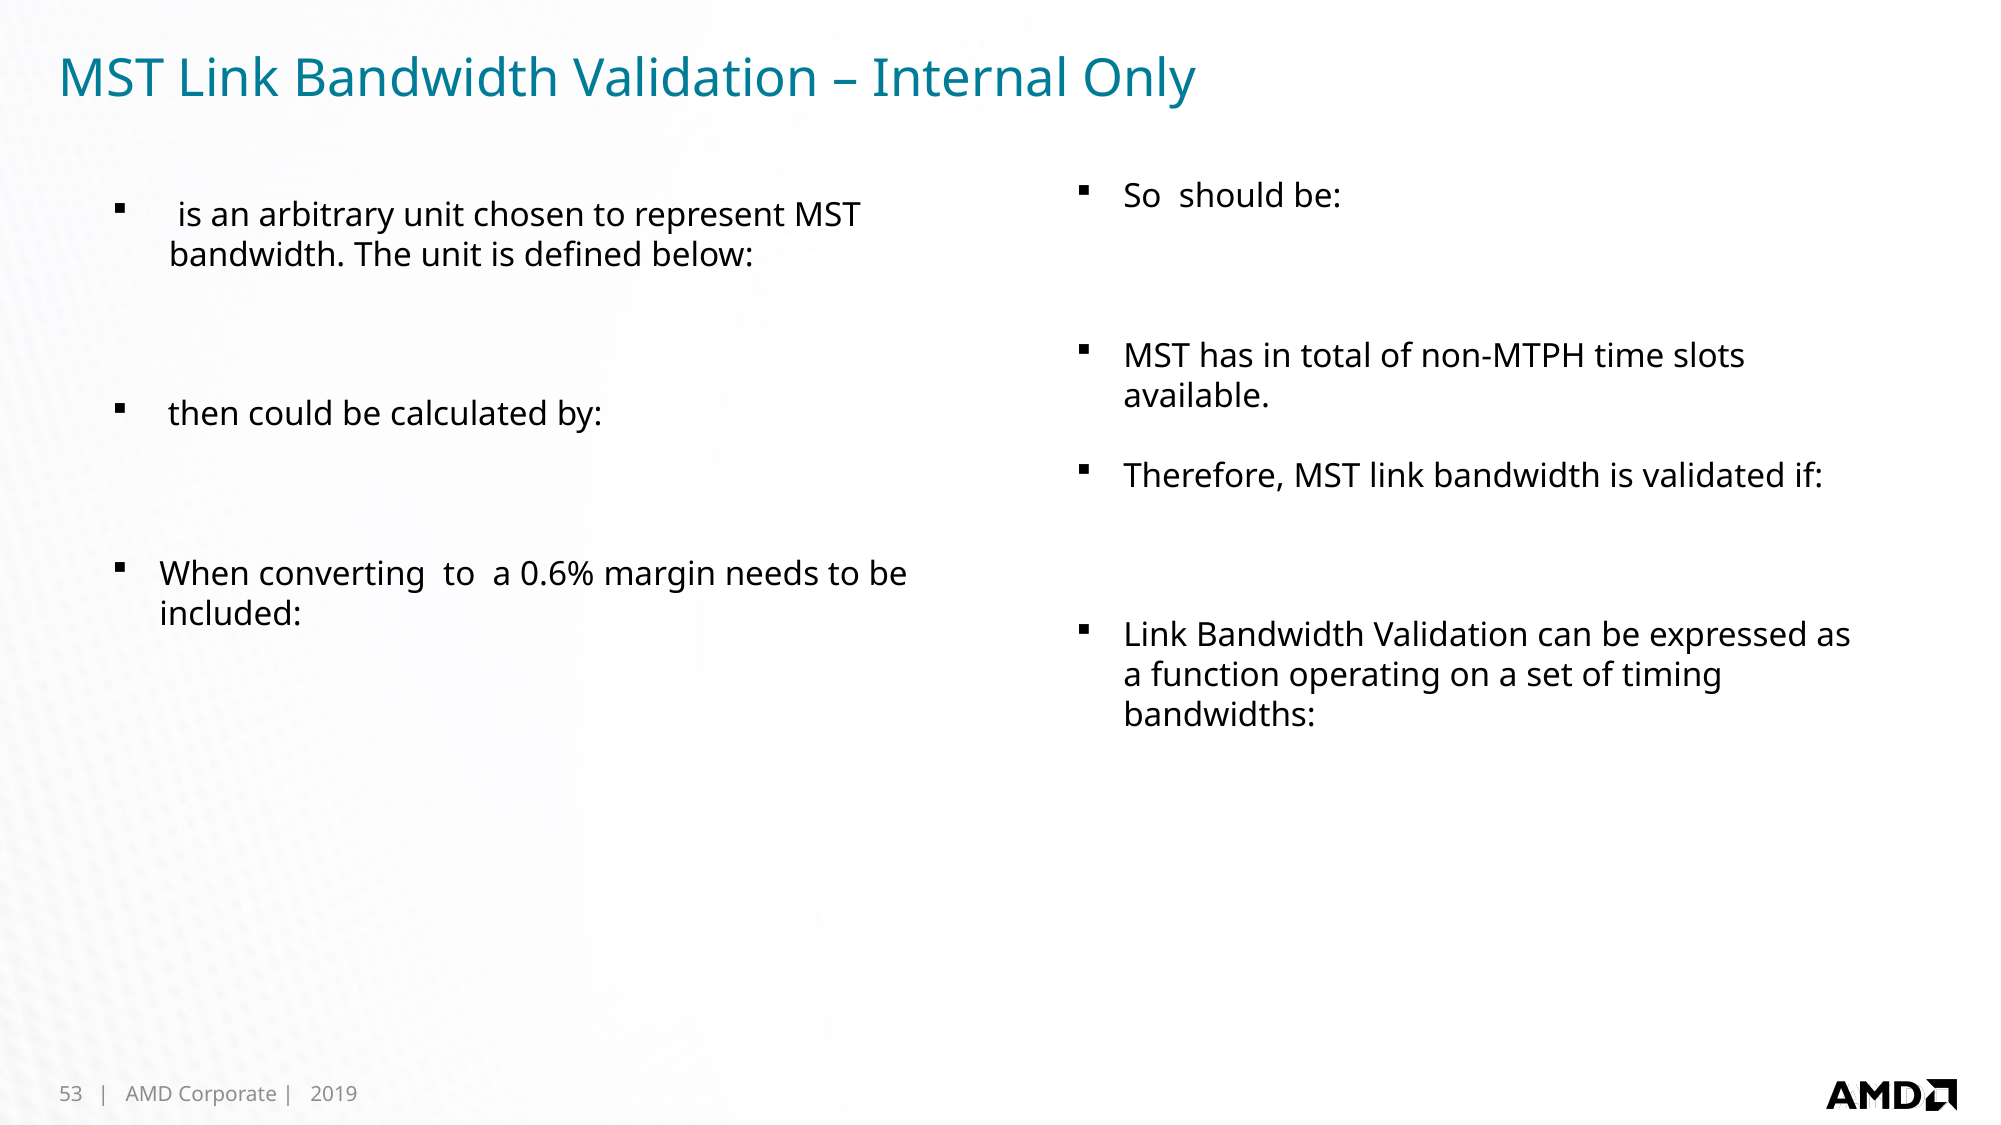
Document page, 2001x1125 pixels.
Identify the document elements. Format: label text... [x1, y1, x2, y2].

picture [0, 0, 2000, 1125]
slide_number 53 [0, 1065, 98, 1125]
footer | AMD Corporate | 2019 [98, 1065, 773, 1125]
title MST Link Bandwidth Validation – Internal Only [43, 43, 1957, 116]
